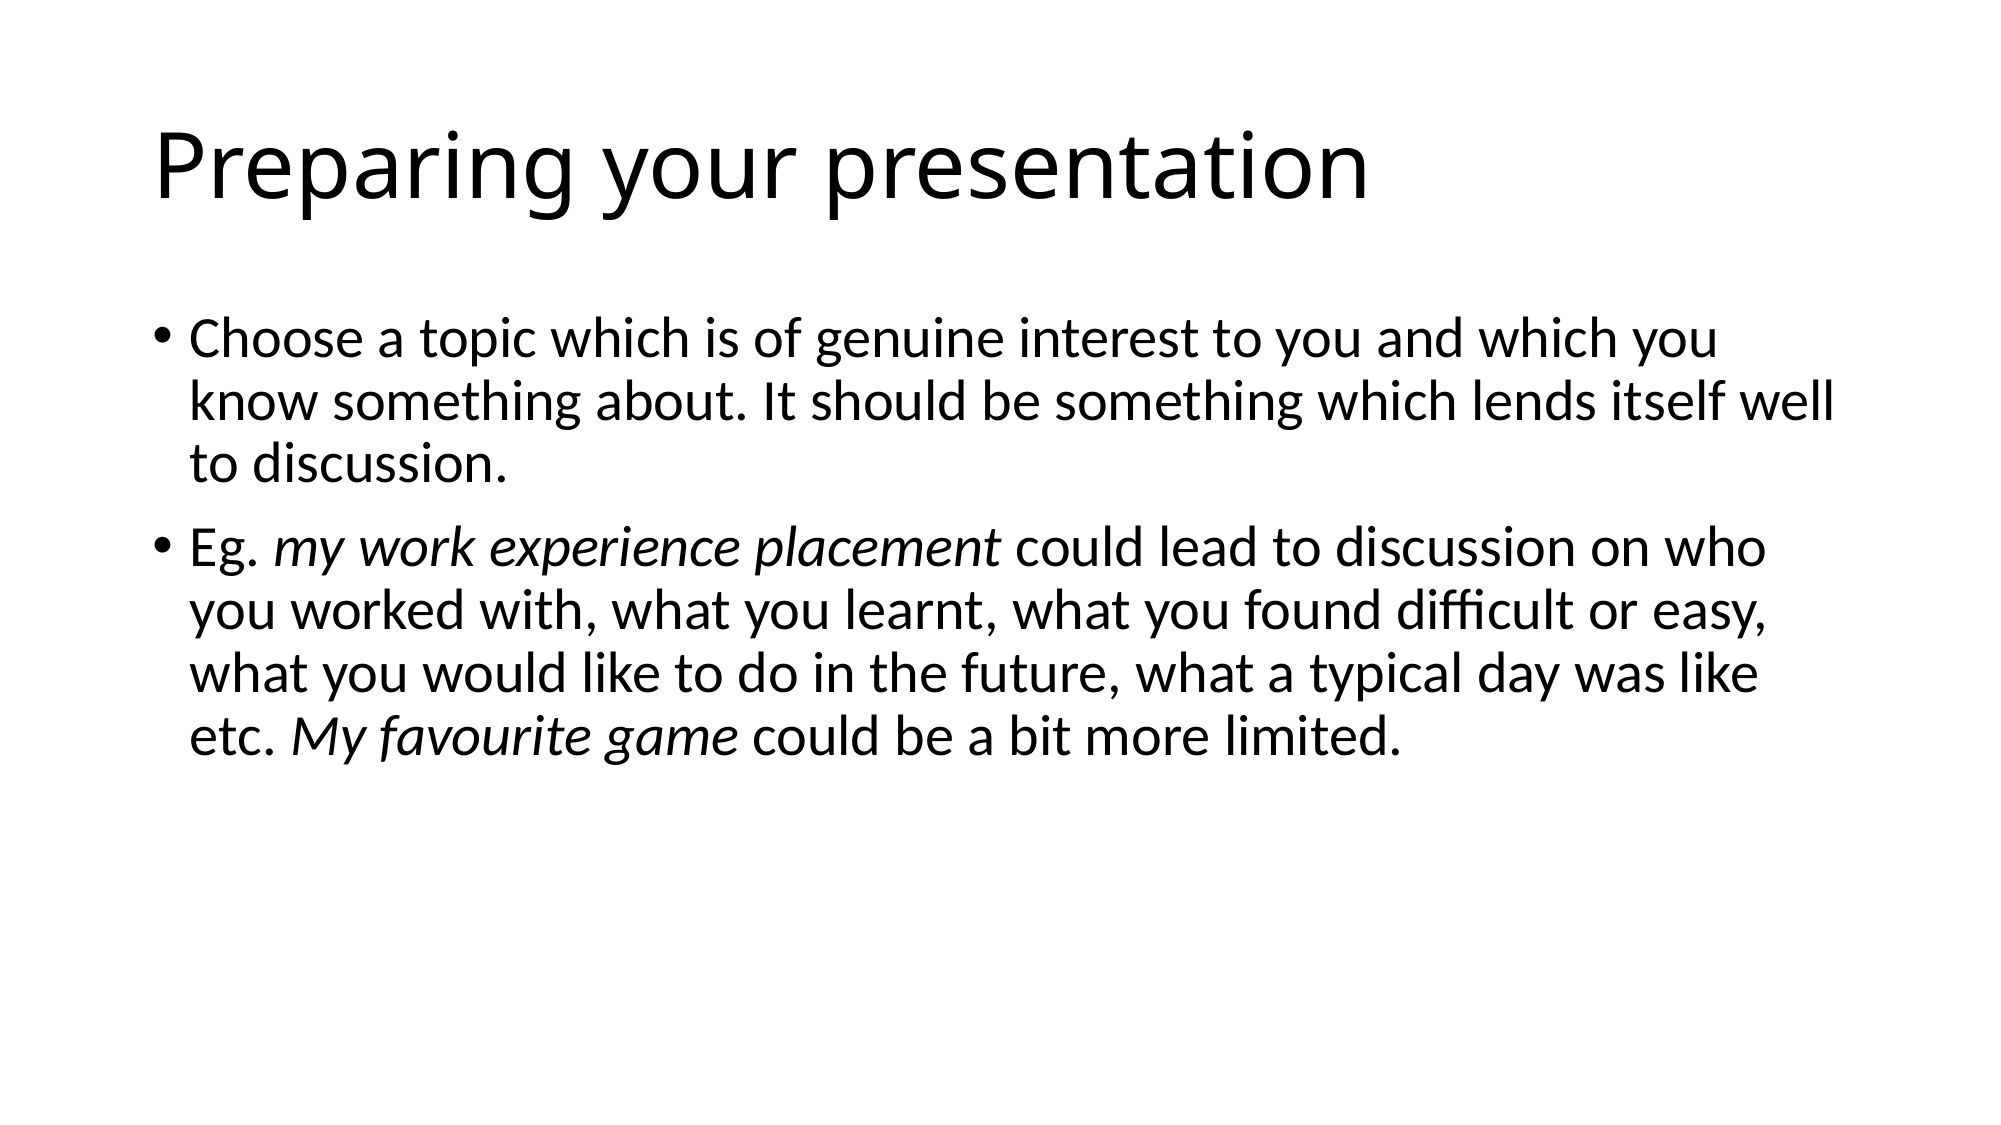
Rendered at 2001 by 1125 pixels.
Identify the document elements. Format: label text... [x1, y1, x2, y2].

title Preparing your presentation [137, 59, 1863, 278]
list Choose a topic which is of genuine interest to you and which you know something about. It should be something which lends itself well to discussion. Eg. my work experience placement could lead to discussion on who you worked with, what you learnt, what you found difficult or easy, what you would like to do in the future, what a typical day was like etc. My favourite game could be a bit more limited. [137, 299, 1863, 1014]
